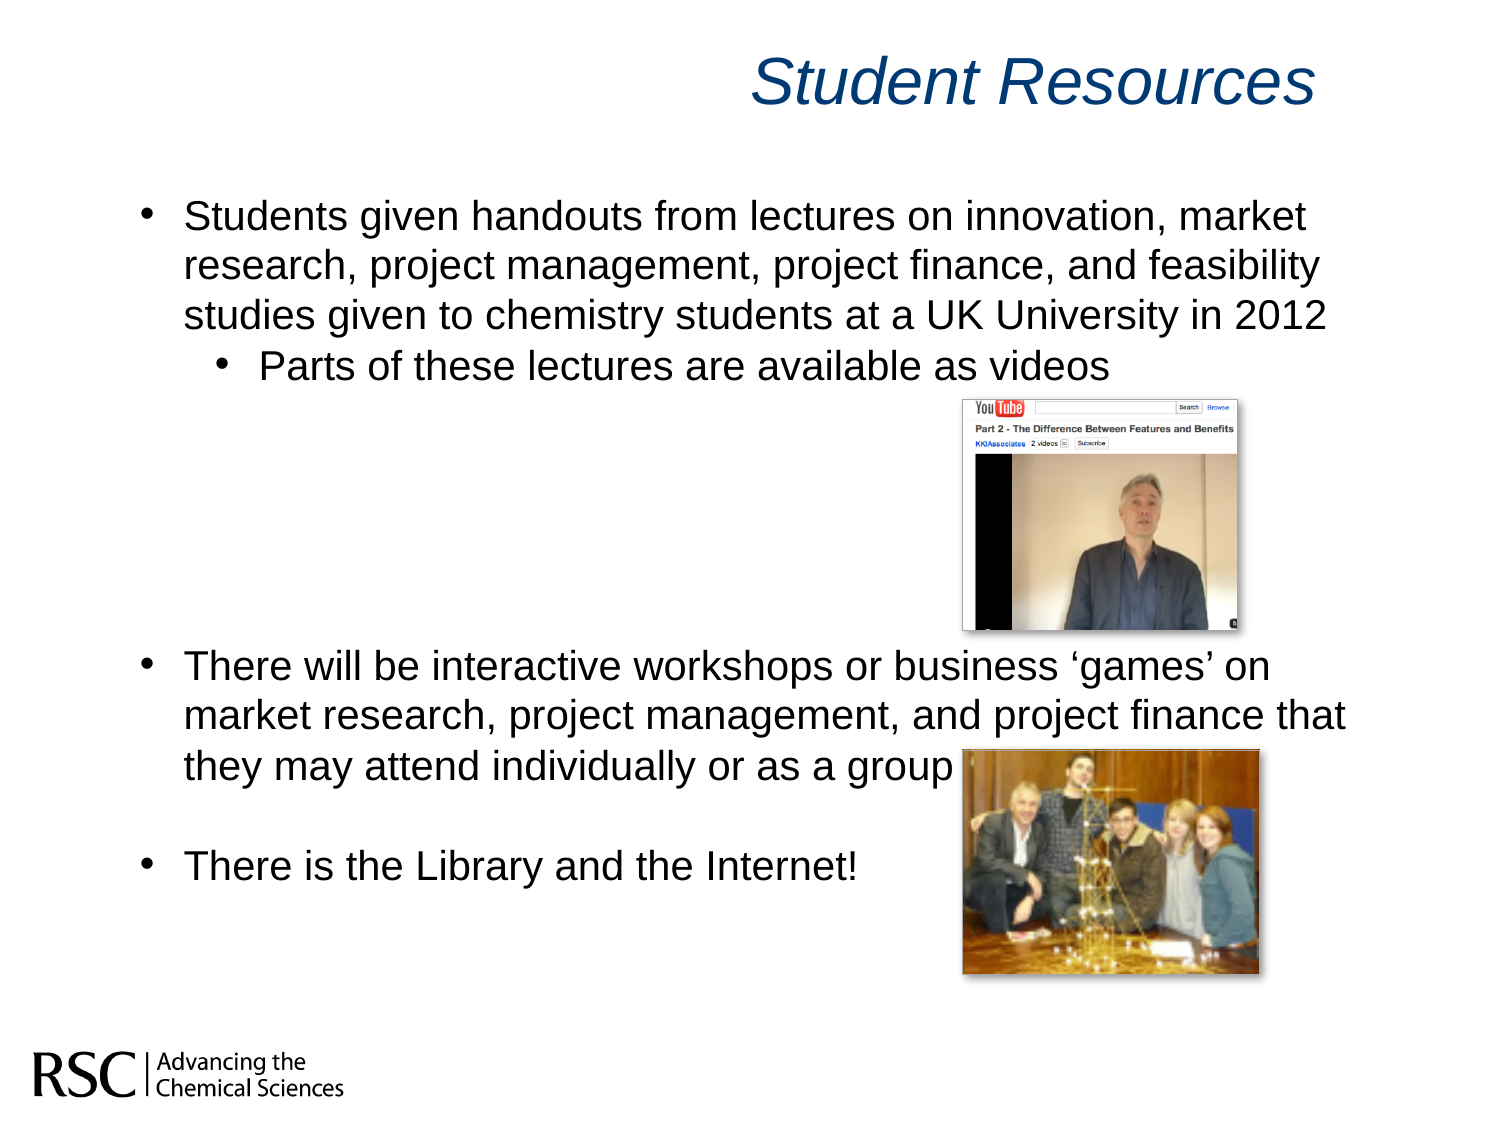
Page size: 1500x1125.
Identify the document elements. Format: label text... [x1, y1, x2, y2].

picture [962, 749, 1261, 976]
text_box Students given handouts from lectures on innovation, market research, project management, project finance, and feasibility studies given to chemistry students at a UK University in 2012 Parts of these lectures are available as videos There will be interactive workshops or business ‘games’ on market research, project management, and project finance that they may attend individually or as a group There is the Library and the Internet! [125, 180, 1391, 896]
picture [962, 399, 1238, 631]
title Student Resources [0, 0, 1333, 126]
